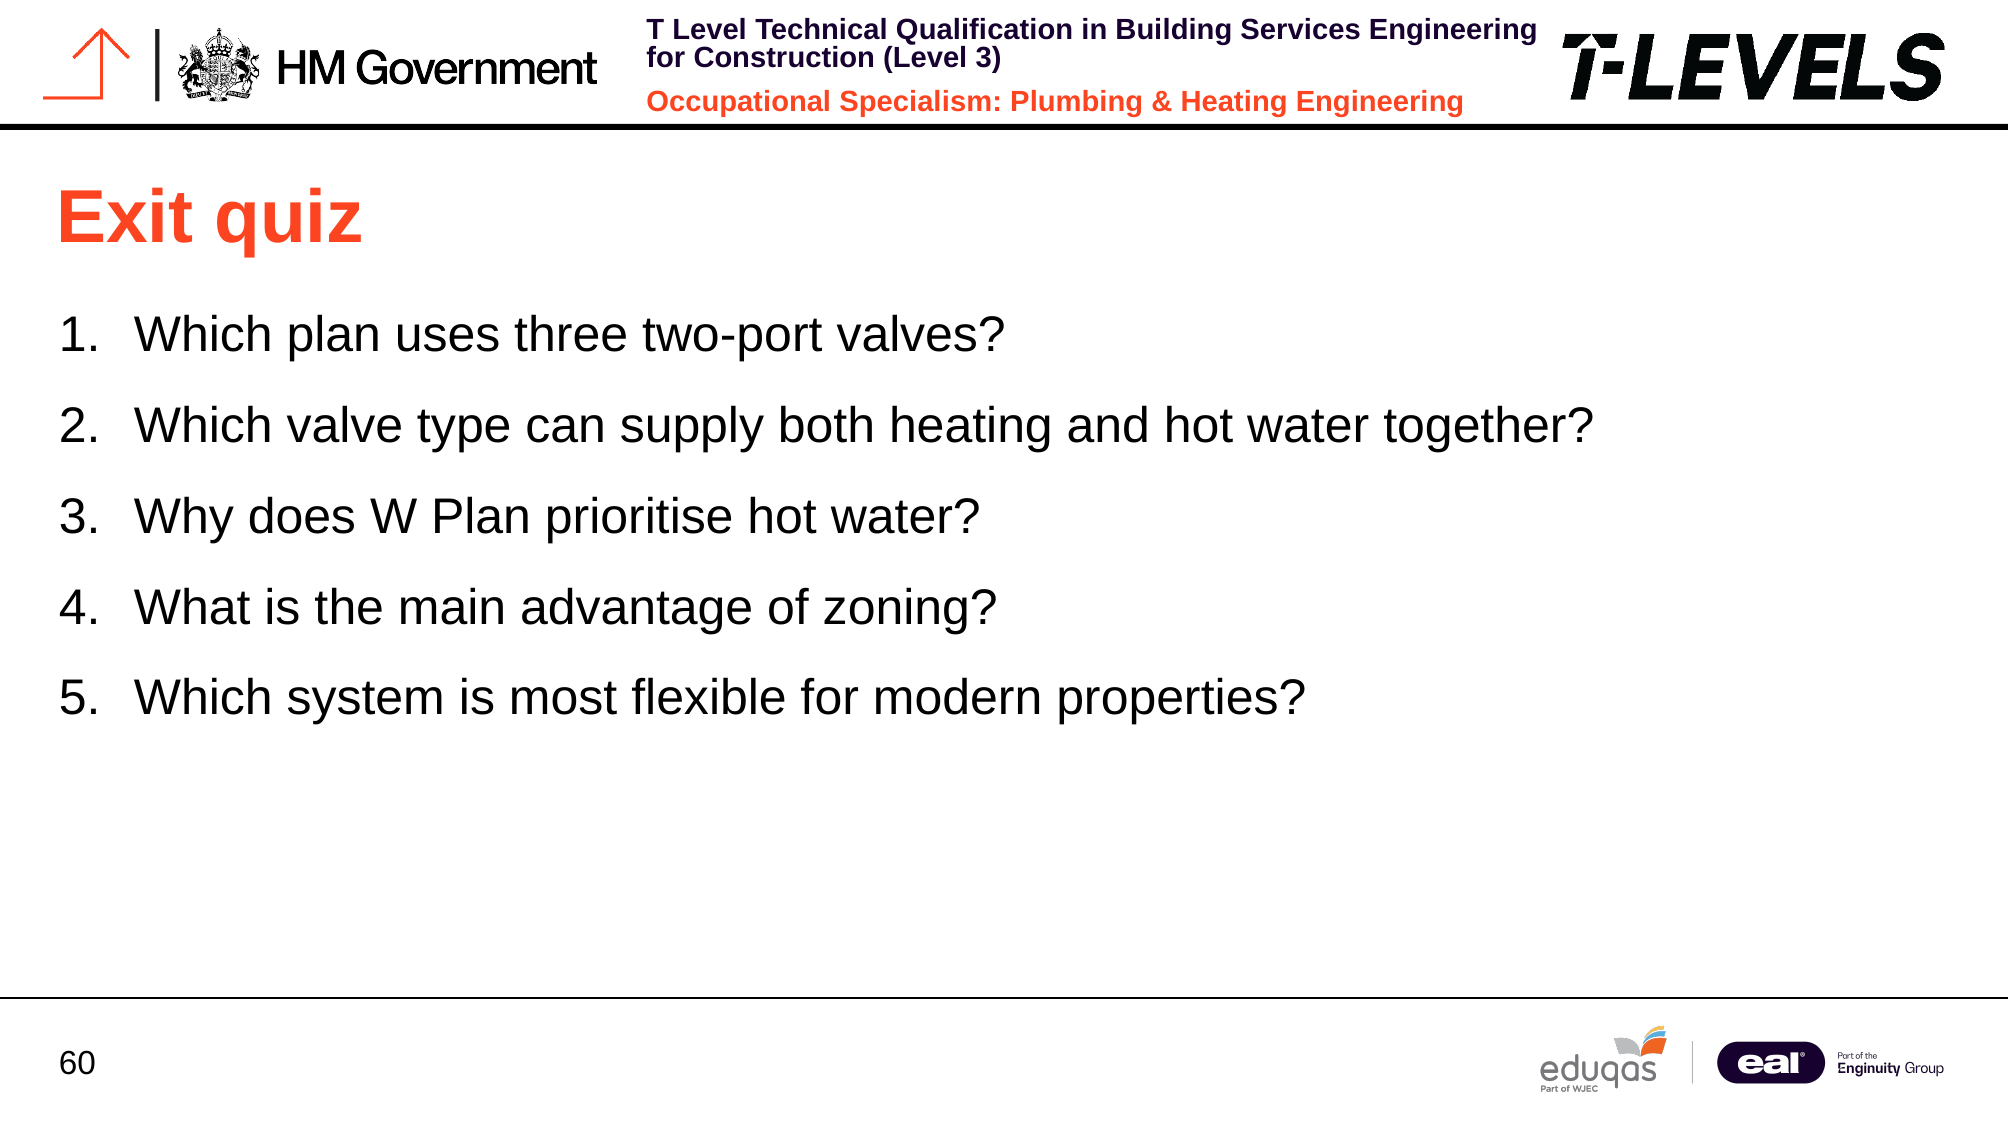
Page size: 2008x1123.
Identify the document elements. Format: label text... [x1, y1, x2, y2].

picture [1535, 1021, 1949, 1097]
title Exit quiz [41, 111, 1949, 314]
picture [155, 28, 597, 102]
list Which plan uses three two-port valves? Which valve type can supply both heating and hot water together? Why does W Plan prioritise hot water? What is the main advantage of zoning? Which system is most flexible for modern properties? [59, 295, 1949, 975]
picture [1543, 25, 1964, 108]
picture [38, 27, 136, 100]
